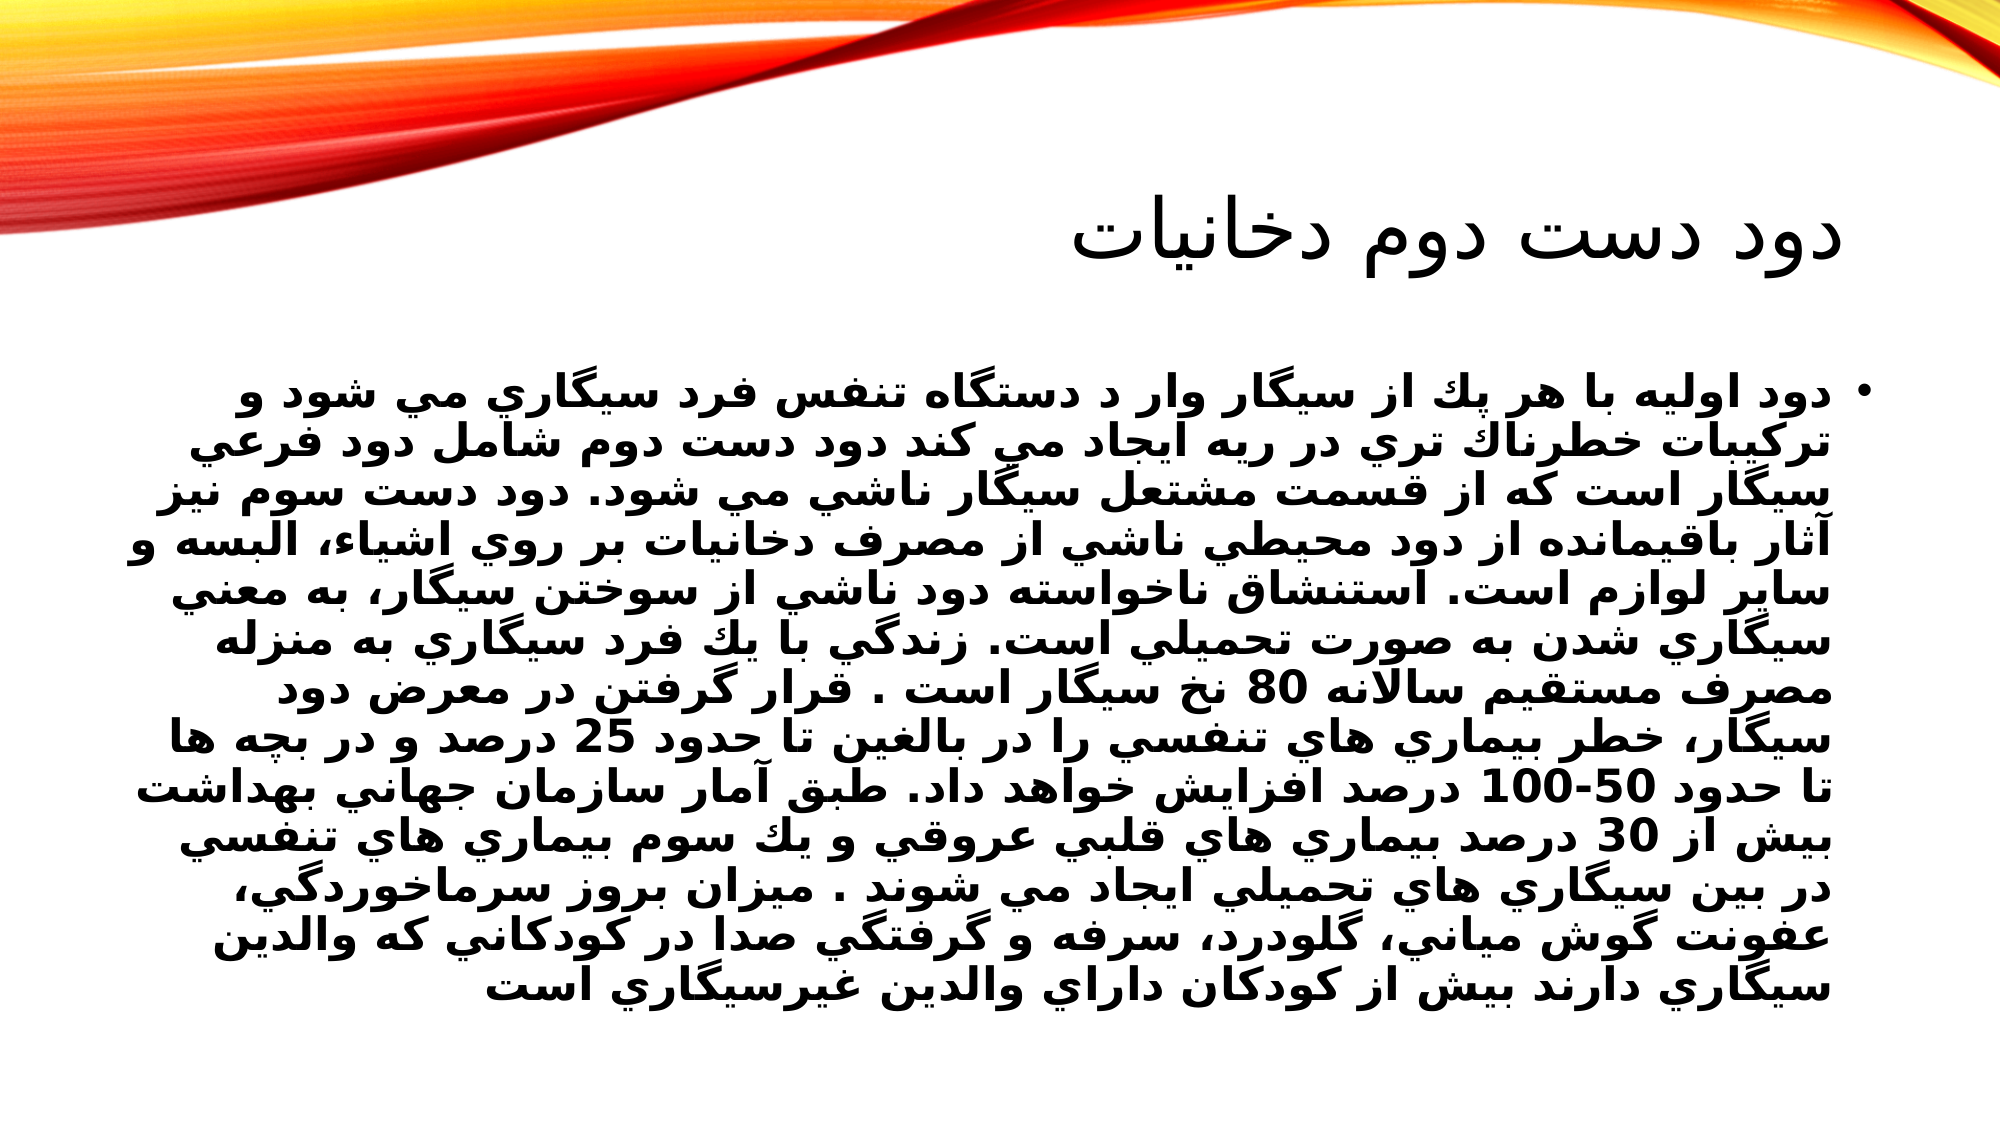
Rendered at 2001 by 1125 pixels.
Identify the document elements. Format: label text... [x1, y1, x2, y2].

picture [0, 0, 2000, 237]
title دود دست دوم دخانيات [474, 125, 1888, 338]
list دود اوليه با هر پك از سيگار وار د دستگاه تنفس فرد سيگاري مي شود و تركيبات خطرناك تري در ريه ايجاد مي كند دود دست دوم شامل دود فرعي سيگار است كه از قسمت مشتعل سيگار ناشي مي شود. دود دست سوم نيز آثار باقيمانده از دود محيطي ناشي از مصرف دخانيات بر روي اشياء، البسه و ساير لوازم است. استنشاق ناخواسته دود ناشي از سوختن سيگار، به معني سيگاري شدن به صورت تحميلي است. زندگي با يك فرد سيگاري به منزله مصرف مستقيم سالانه 80 نخ سيگار است . قرار گرفتن در معرض دود سيگار، خطر بيماري هاي تنفسي را در بالغين تا حدود 25 درصد و در بچه ها تا حدود 50-100 درصد افزايش خواهد داد. طبق آمار سازمان جهاني بهداشت بيش از 30 درصد بيماري هاي قلبي عروقي و يك سوم بيماري هاي تنفسي در بين سيگاري هاي تحميلي ايجاد مي شوند . ميزان بروز سرماخوردگي، عفونت گوش مياني، گلودرد، سرفه و گرفتگي صدا در كودكاني كه والدين سيگاري دارند بيش از كودكان داراي والدين غيرسيگاري است [112, 360, 1888, 1021]
